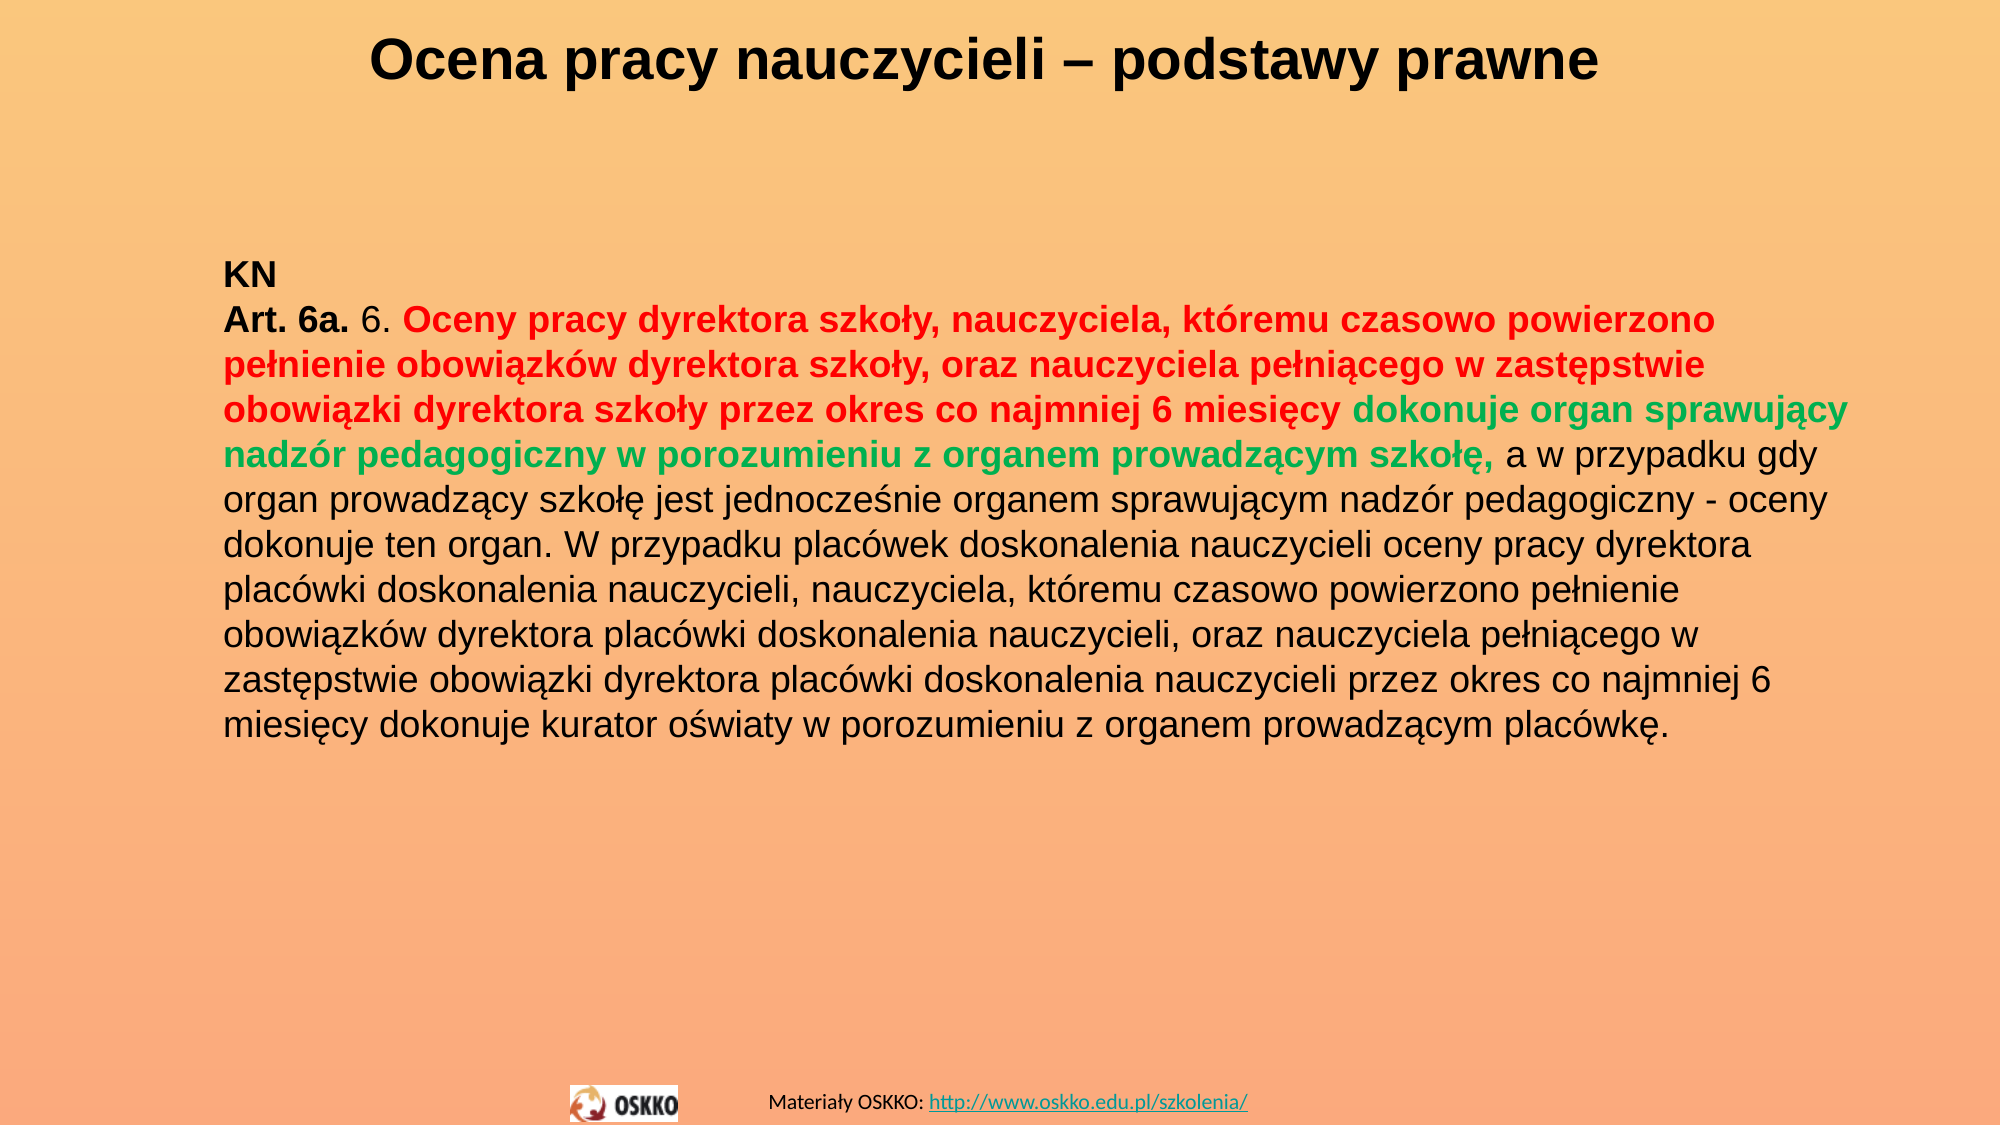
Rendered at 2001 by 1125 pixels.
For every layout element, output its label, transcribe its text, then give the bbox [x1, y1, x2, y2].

text_box KN Art. 6a. 6. Oceny pracy dyrektora szkoły, nauczyciela, któremu czasowo powierzono pełnienie obowiązków dyrektora szkoły, oraz nauczyciela pełniącego w zastępstwie obowiązki dyrektora szkoły przez okres co najmniej 6 miesięcy dokonuje organ sprawujący nadzór pedagogiczny w porozumieniu z organem prowadzącym szkołę, a w przypadku gdy organ prowadzący szkołę jest jednocześnie organem sprawującym nadzór pedagogiczny - oceny dokonuje ten organ. W przypadku placówek doskonalenia nauczycieli oceny pracy dyrektora placówki doskonalenia nauczycieli, nauczyciela, któremu czasowo powierzono pełnienie obowiązków dyrektora placówki doskonalenia nauczycieli, oraz nauczyciela pełniącego w zastępstwie obowiązki dyrektora placówki doskonalenia nauczycieli przez okres co najmniej 6 miesięcy dokonuje kurator oświaty w porozumieniu z organem prowadzącym placówkę. [208, 243, 1886, 753]
picture [570, 1085, 678, 1123]
text_box Materiały OSKKO: http://www.oskko.edu.pl/szkolenia/ [493, 1080, 1538, 1122]
text_box Ocena pracy nauczycieli – podstawy prawne [249, 13, 1721, 144]
